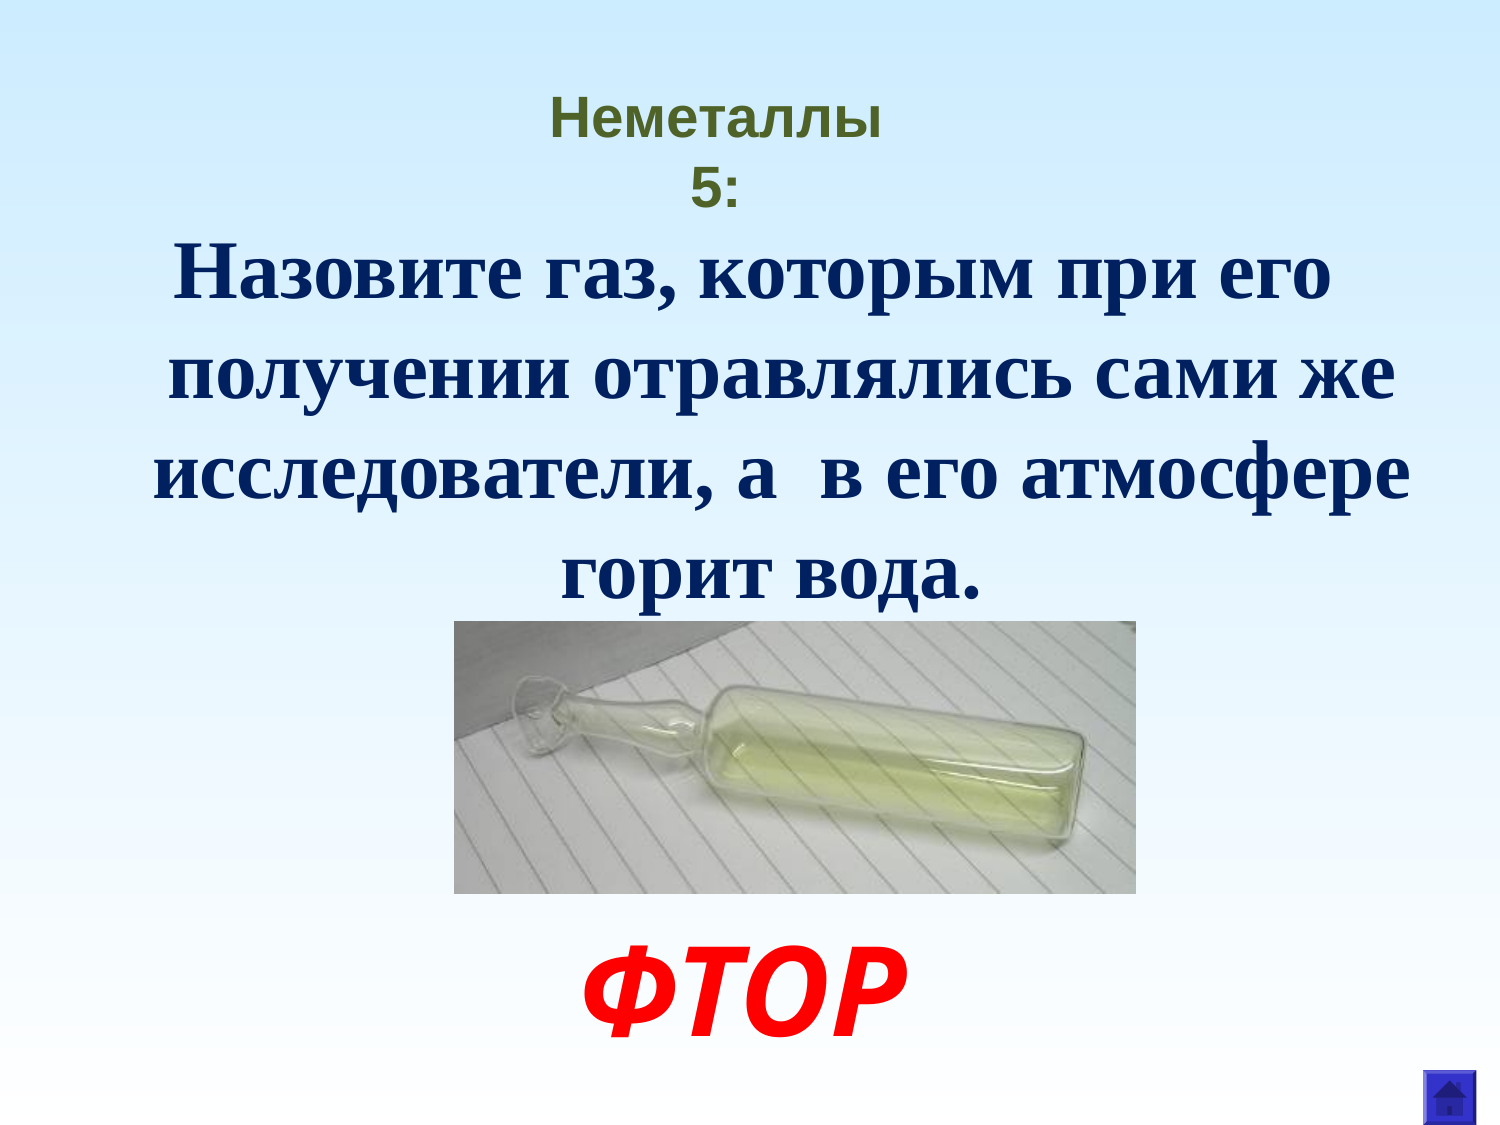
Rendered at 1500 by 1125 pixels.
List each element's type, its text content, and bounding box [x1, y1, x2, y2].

title Неметаллы 5: [41, 55, 1392, 243]
text_box ФТОР [348, 903, 1136, 1069]
text_box [1423, 1070, 1477, 1125]
list Назовите газ, которым при его получении отравлялись сами же исследователи, а в его атмосфере горит вода. [53, 207, 1455, 638]
picture [454, 621, 1136, 895]
